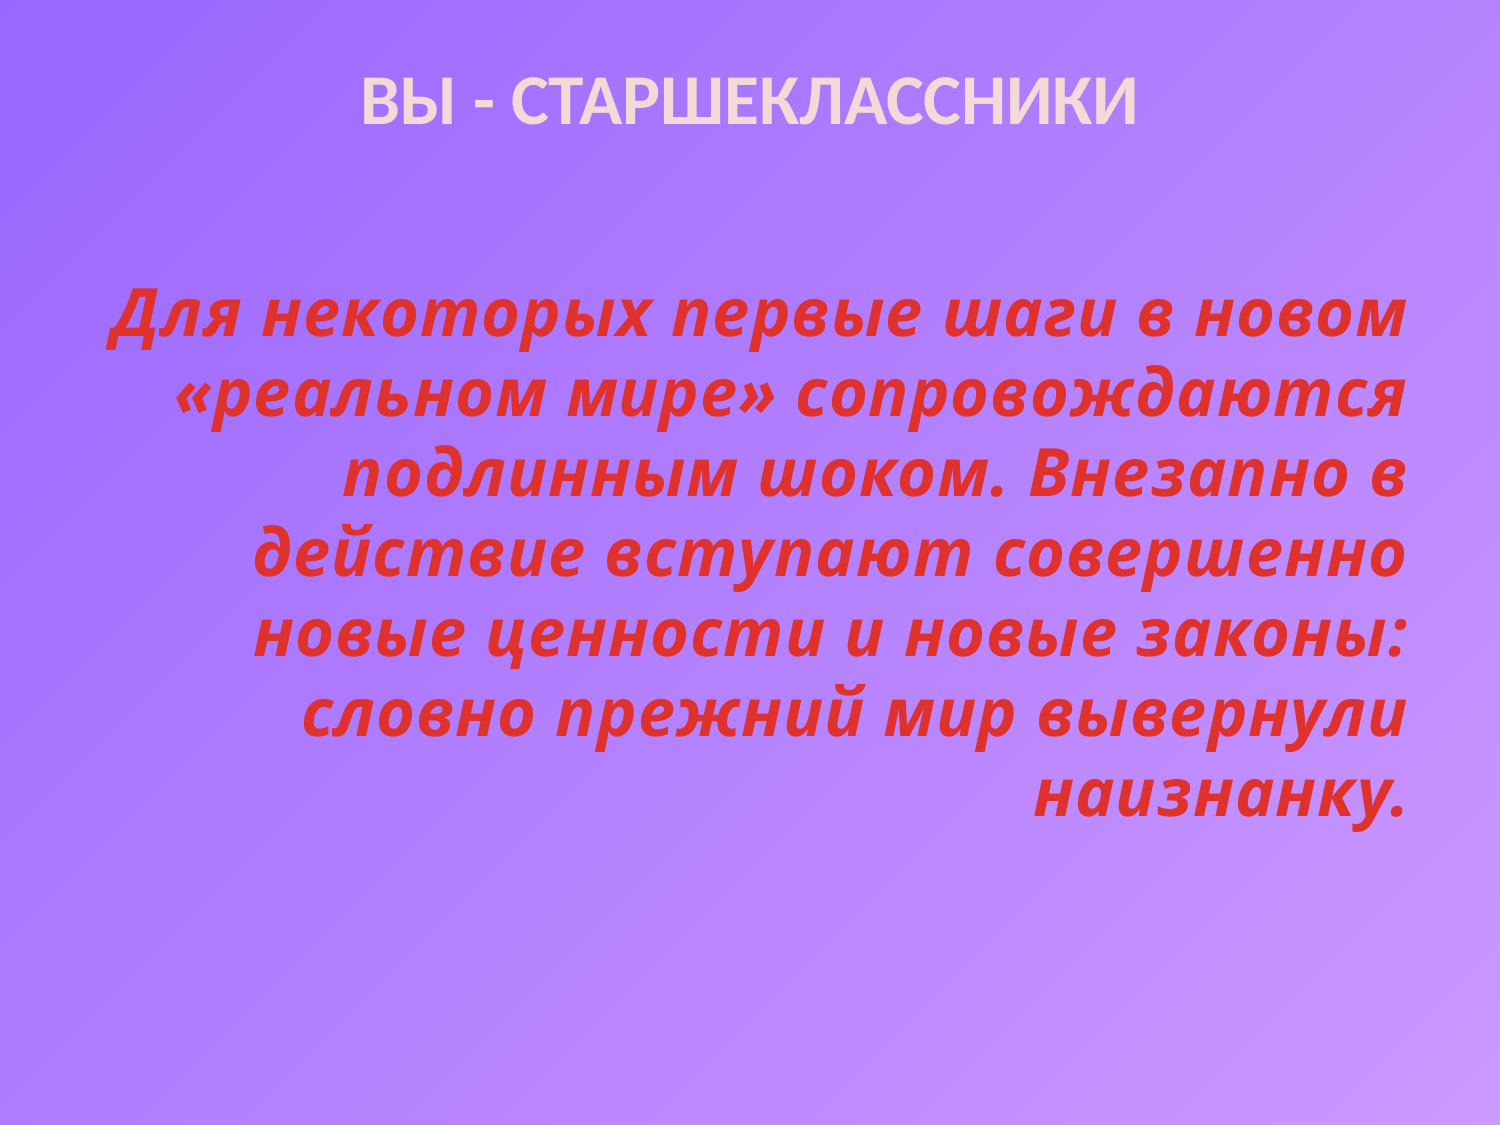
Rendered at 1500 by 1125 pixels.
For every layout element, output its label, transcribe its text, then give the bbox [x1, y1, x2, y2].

title ВЫ - СТАРШЕКЛАССНИКИ [75, 45, 1425, 233]
list Для некоторых первые шаги в новом «реальном мире» сопровождаются подлинным шоком. Внезапно в действие вступают совершенно новые ценности и новые законы: словно прежний мир вывернули наизнанку. [75, 262, 1425, 1005]
